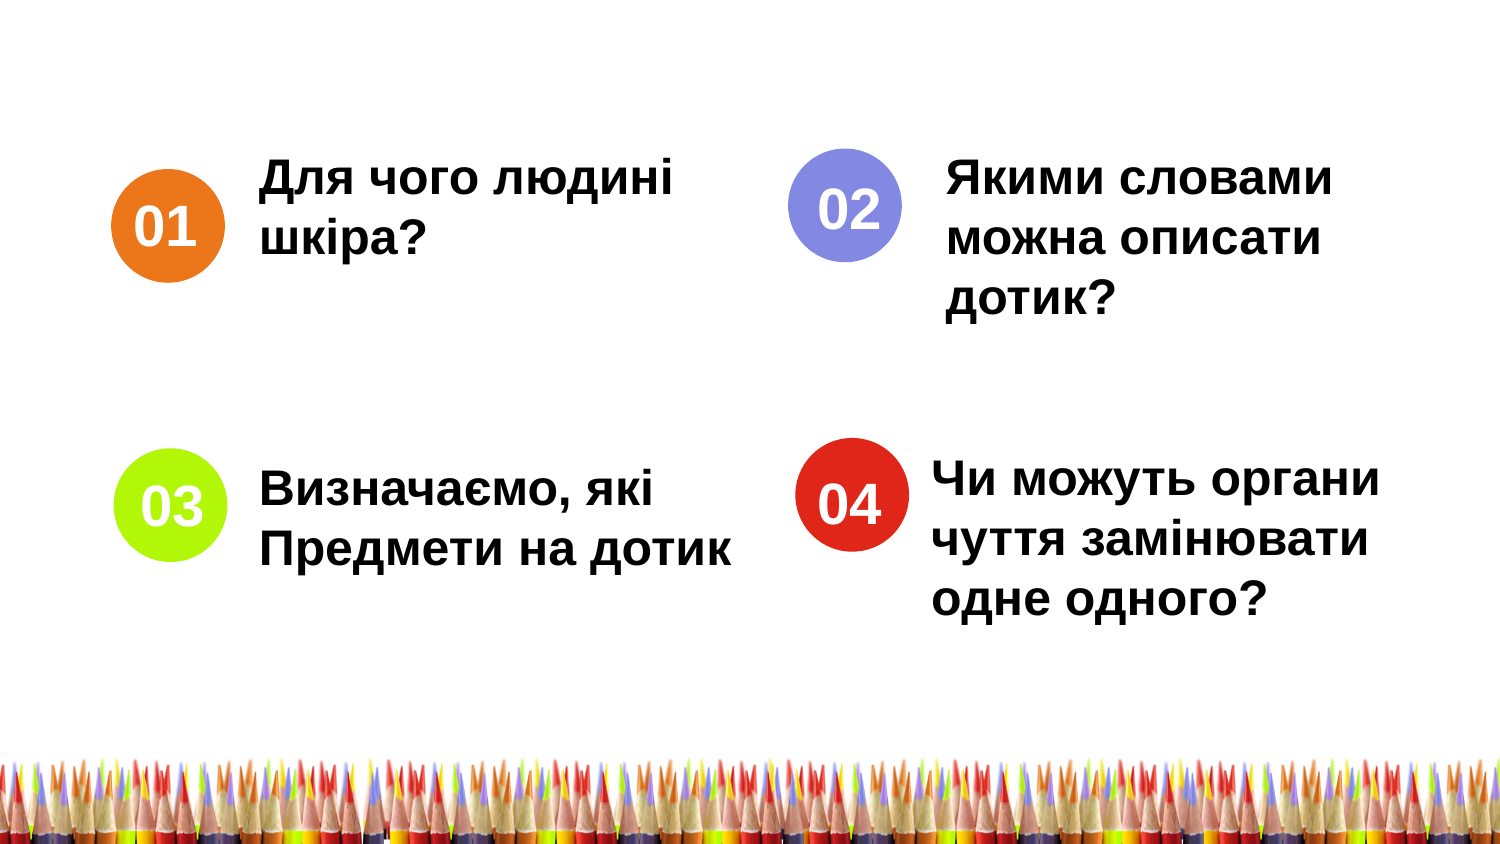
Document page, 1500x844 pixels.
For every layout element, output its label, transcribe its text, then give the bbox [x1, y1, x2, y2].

text_box [109, 194, 227, 285]
text_box 04 [802, 465, 902, 536]
text_box 01 [118, 187, 218, 258]
text_box [123, 166, 213, 187]
text_box Визначаємо, які Предмети на дотик [243, 448, 774, 583]
text_box Якими словами можна описати дотик? [930, 137, 1424, 332]
text_box [785, 146, 893, 265]
text_box Чи можуть органи чуття замінювати одне одного? [916, 437, 1447, 633]
text_box [111, 446, 219, 565]
text_box 02 [802, 171, 902, 242]
text_box 03 [125, 468, 225, 539]
text_box [810, 536, 895, 554]
text_box [225, 482, 230, 528]
picture [0, 756, 1500, 844]
text_box [793, 435, 912, 527]
text_box Для чого людині шкіра? [243, 137, 774, 272]
